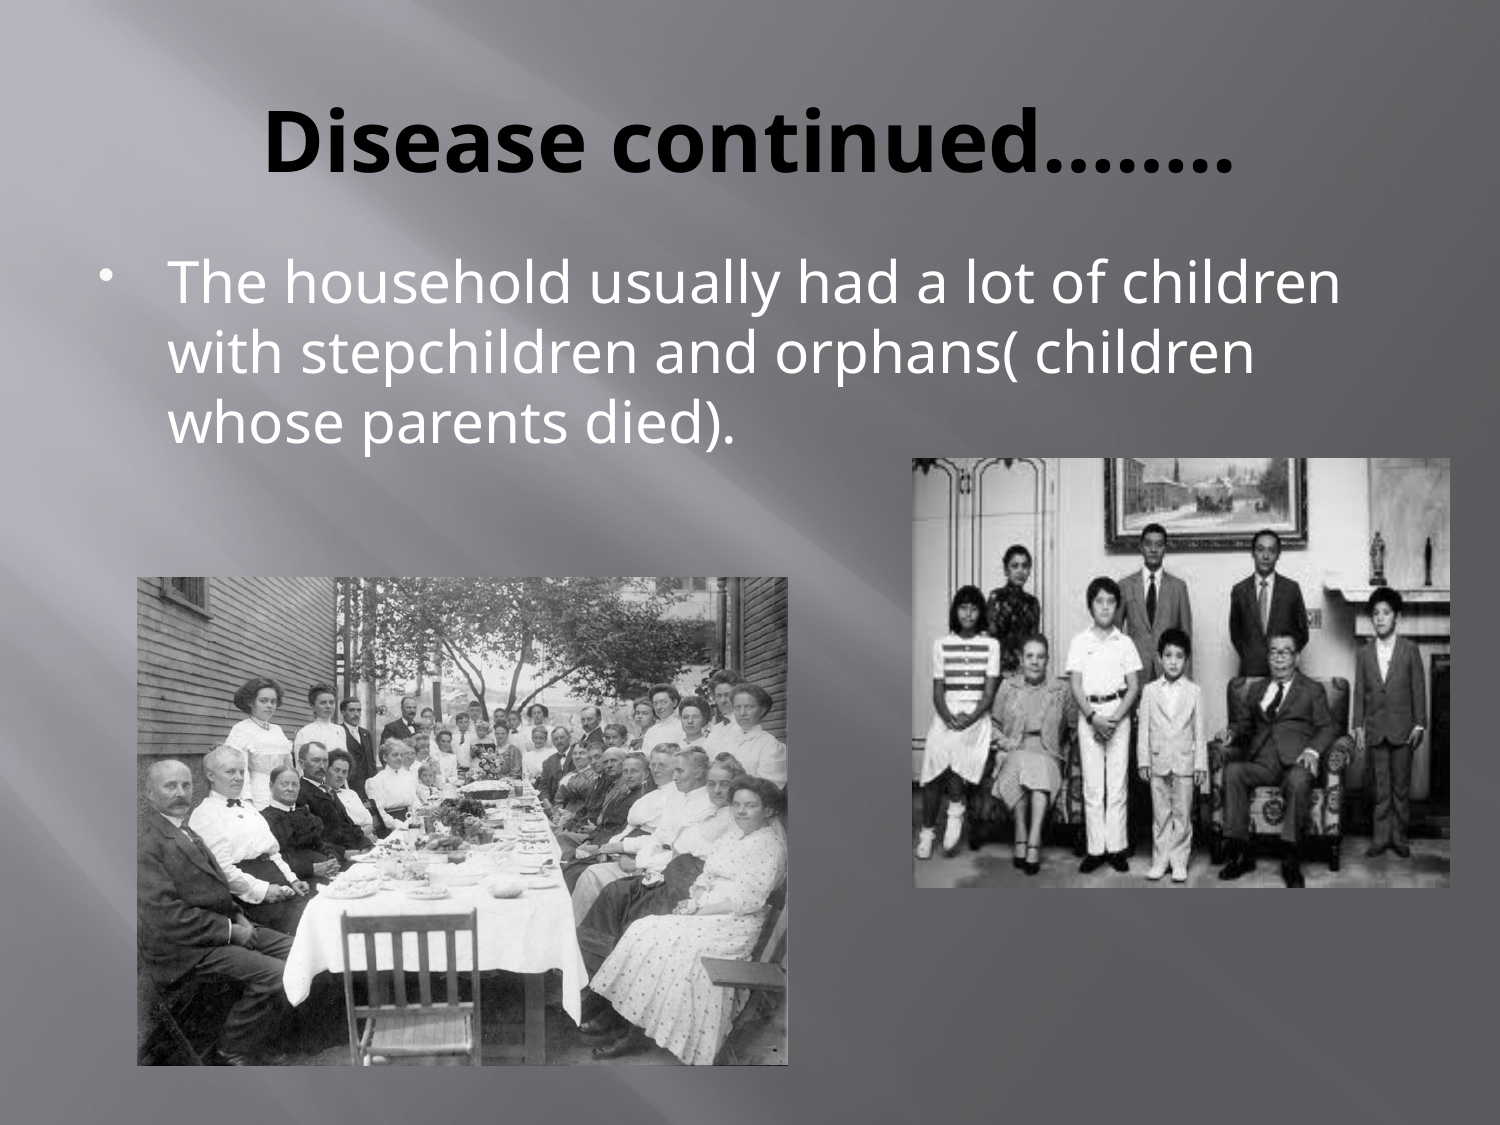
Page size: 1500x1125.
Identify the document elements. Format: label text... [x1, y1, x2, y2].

list The household usually had a lot of children with stepchildren and orphans( children whose parents died). [62, 237, 1413, 1038]
picture [912, 458, 1451, 888]
title Disease continued…….. [75, 45, 1425, 233]
picture [137, 577, 788, 1066]
